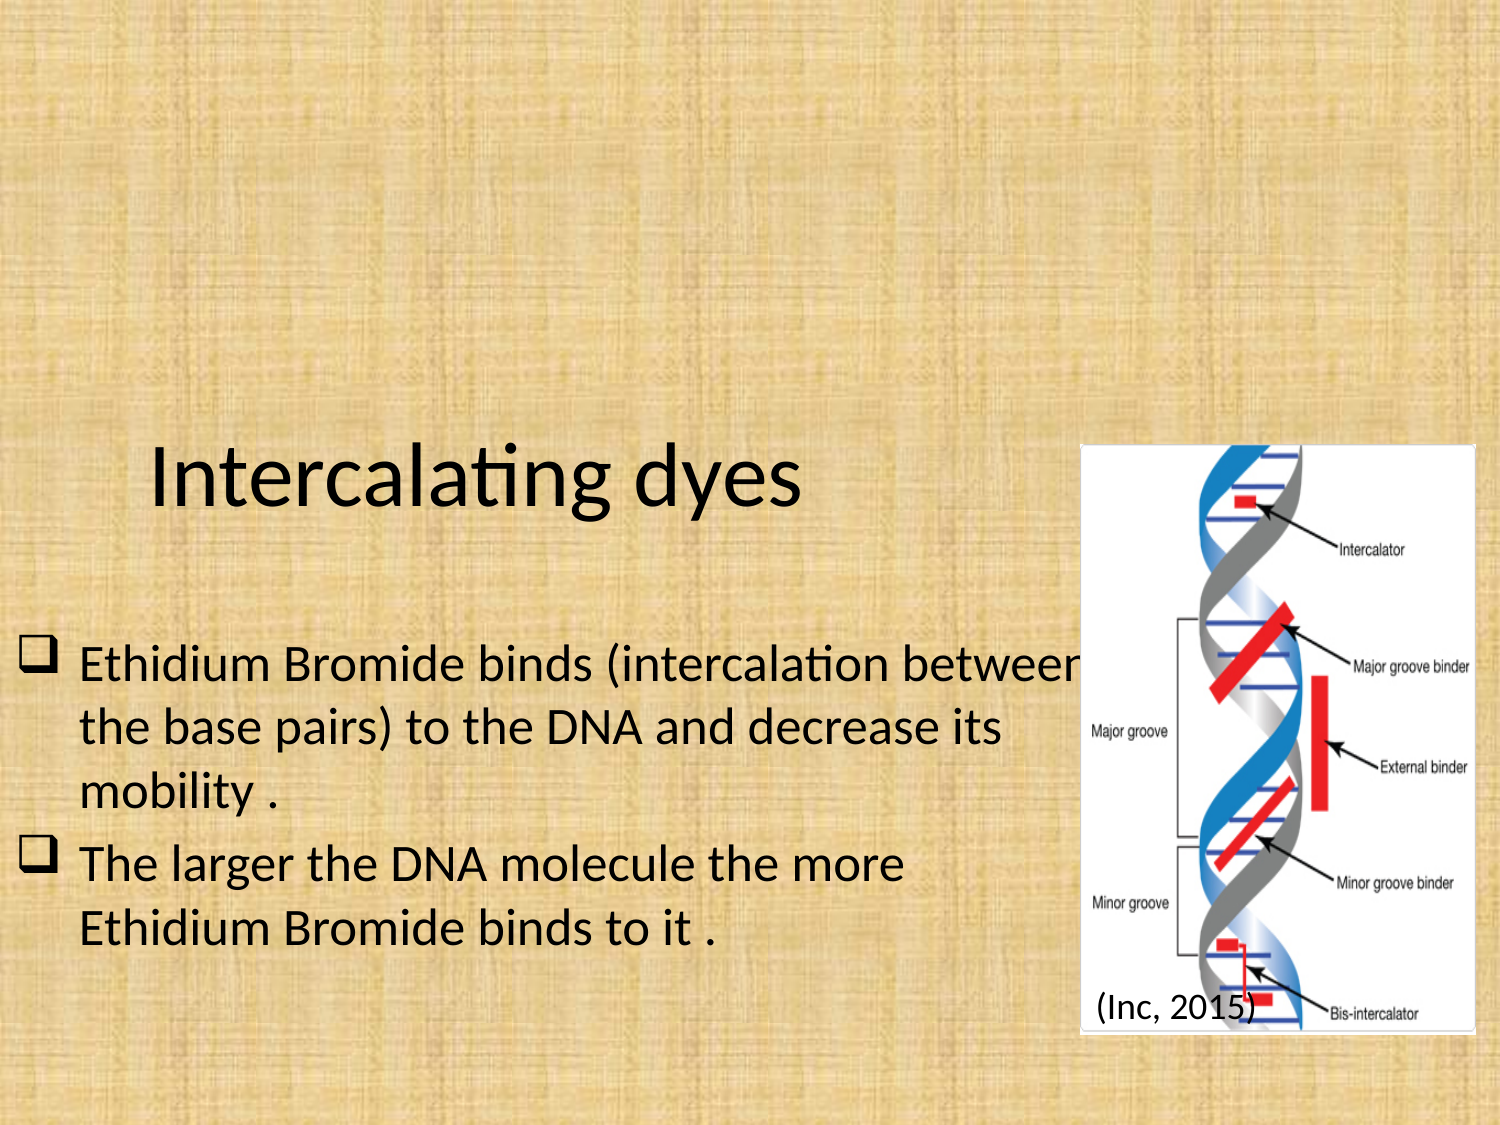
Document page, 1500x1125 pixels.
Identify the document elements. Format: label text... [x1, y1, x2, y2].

title Intercalating dyes [112, 349, 1388, 591]
subtitle Ethidium Bromide binds (intercalation between the base pairs) to the DNA and decrease its mobility . The larger the DNA molecule the more Ethidium Bromide binds to it . [0, 621, 1075, 965]
picture [0, 0, 1500, 1125]
